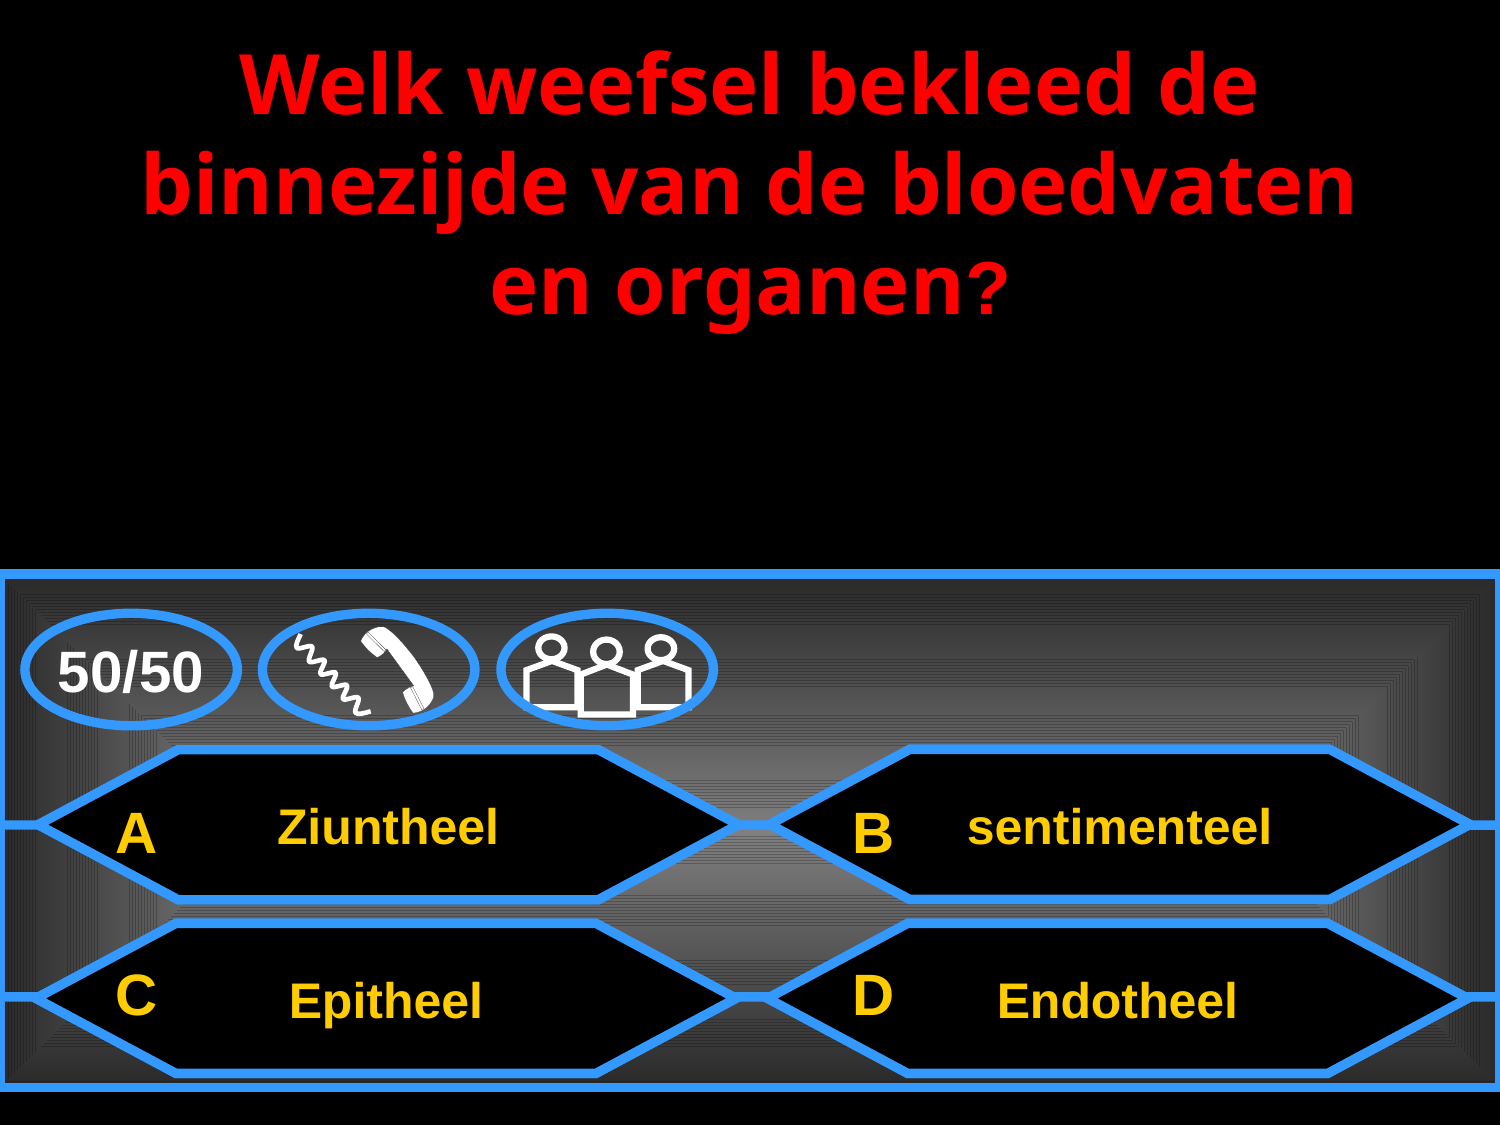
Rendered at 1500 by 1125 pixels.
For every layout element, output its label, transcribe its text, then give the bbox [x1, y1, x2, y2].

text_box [526, 636, 689, 715]
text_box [324, 624, 435, 730]
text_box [0, 574, 1500, 1088]
title Welk weefsel bekleed de binnezijde van de bloedvaten en organen? [112, 87, 1388, 275]
